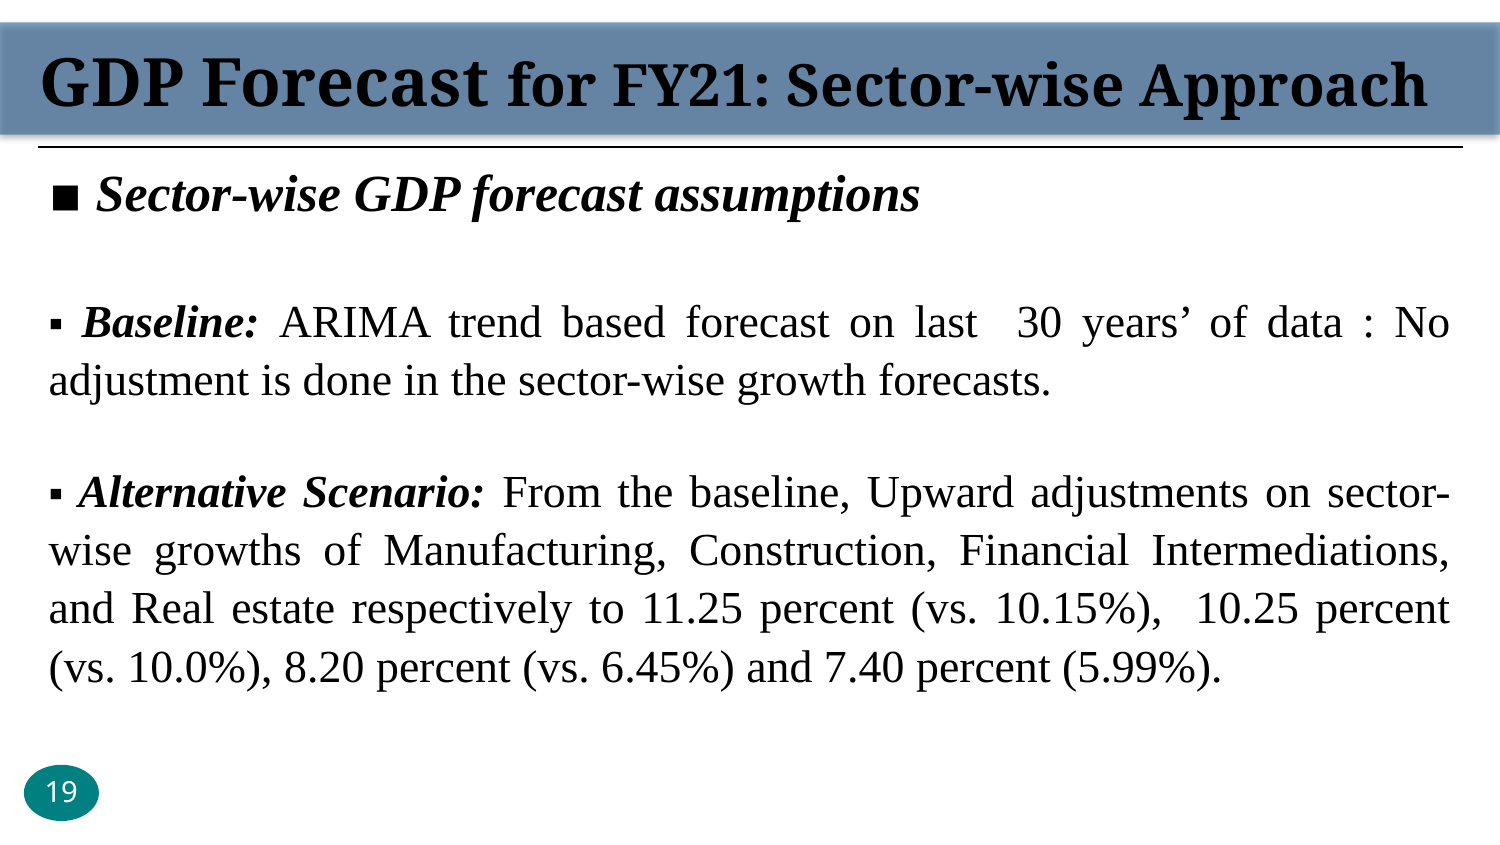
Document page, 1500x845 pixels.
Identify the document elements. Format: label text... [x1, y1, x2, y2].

table_header ▪ Sector-wise GDP forecast assumptions ▪ Baseline: ARIMA trend based forecast on last 30 years’ of data : No adjustment is done in the sector-wise growth forecasts. ▪ Alternative Scenario: From the baseline, Upward adjustments on sector-wise growths of Manufacturing, Construction, Financial Intermediations, and Real estate respectively to 11.25 percent (vs. 10.15%), 10.25 percent (vs. 10.0%), 8.20 percent (vs. 6.45%) and 7.40 percent (5.99%). [38, 148, 1463, 751]
slide_number 19 [23, 764, 99, 822]
text_box GDP Forecast for FY21: Sector-wise Approach [0, 25, 1500, 135]
